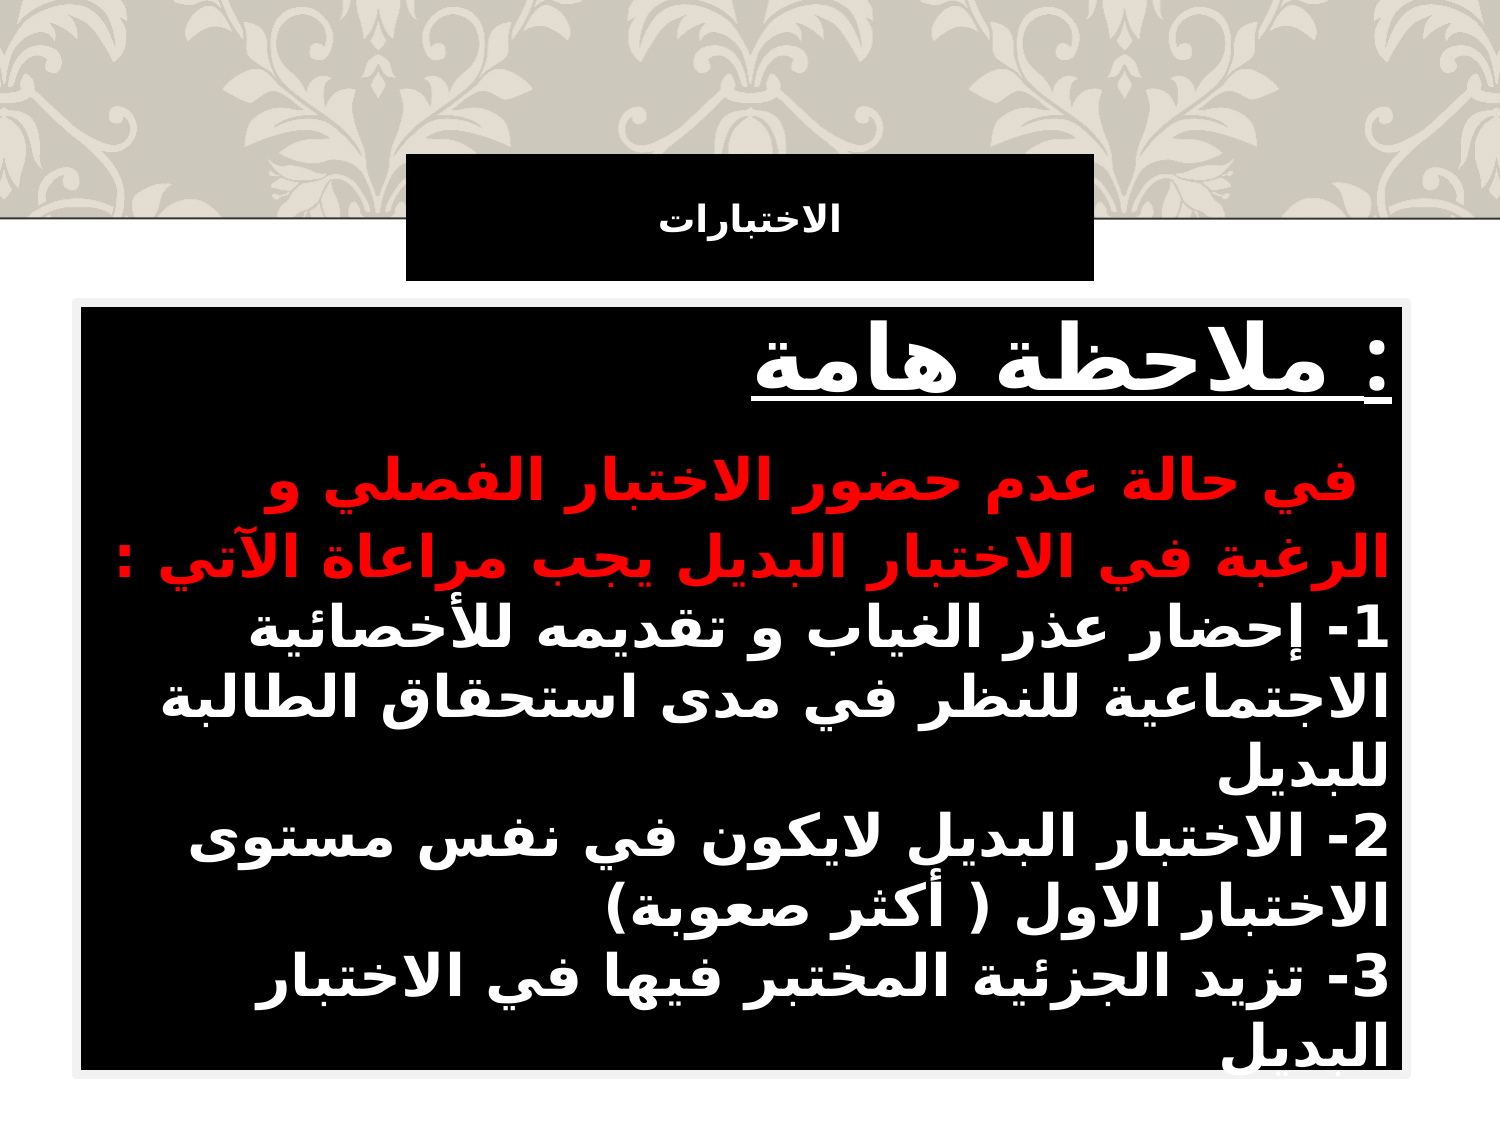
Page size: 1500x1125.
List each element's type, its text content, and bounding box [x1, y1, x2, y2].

text_box ملاحظة هامة : في حالة عدم حضور الاختبار الفصلي و الرغبة في الاختبار البديل يجب مراعاة الآتي : 1- إحضار عذر الغياب و تقديمه للأخصائية الاجتماعية للنظر في مدى استحقاق الطالبة للبديل 2- الاختبار البديل لايكون في نفس مستوى الاختبار الاول ( أكثر صعوبة) 3- تزيد الجزئية المختبر فيها في الاختبار البديل [75, 301, 1408, 1076]
title الاختبارات [406, 154, 1094, 281]
